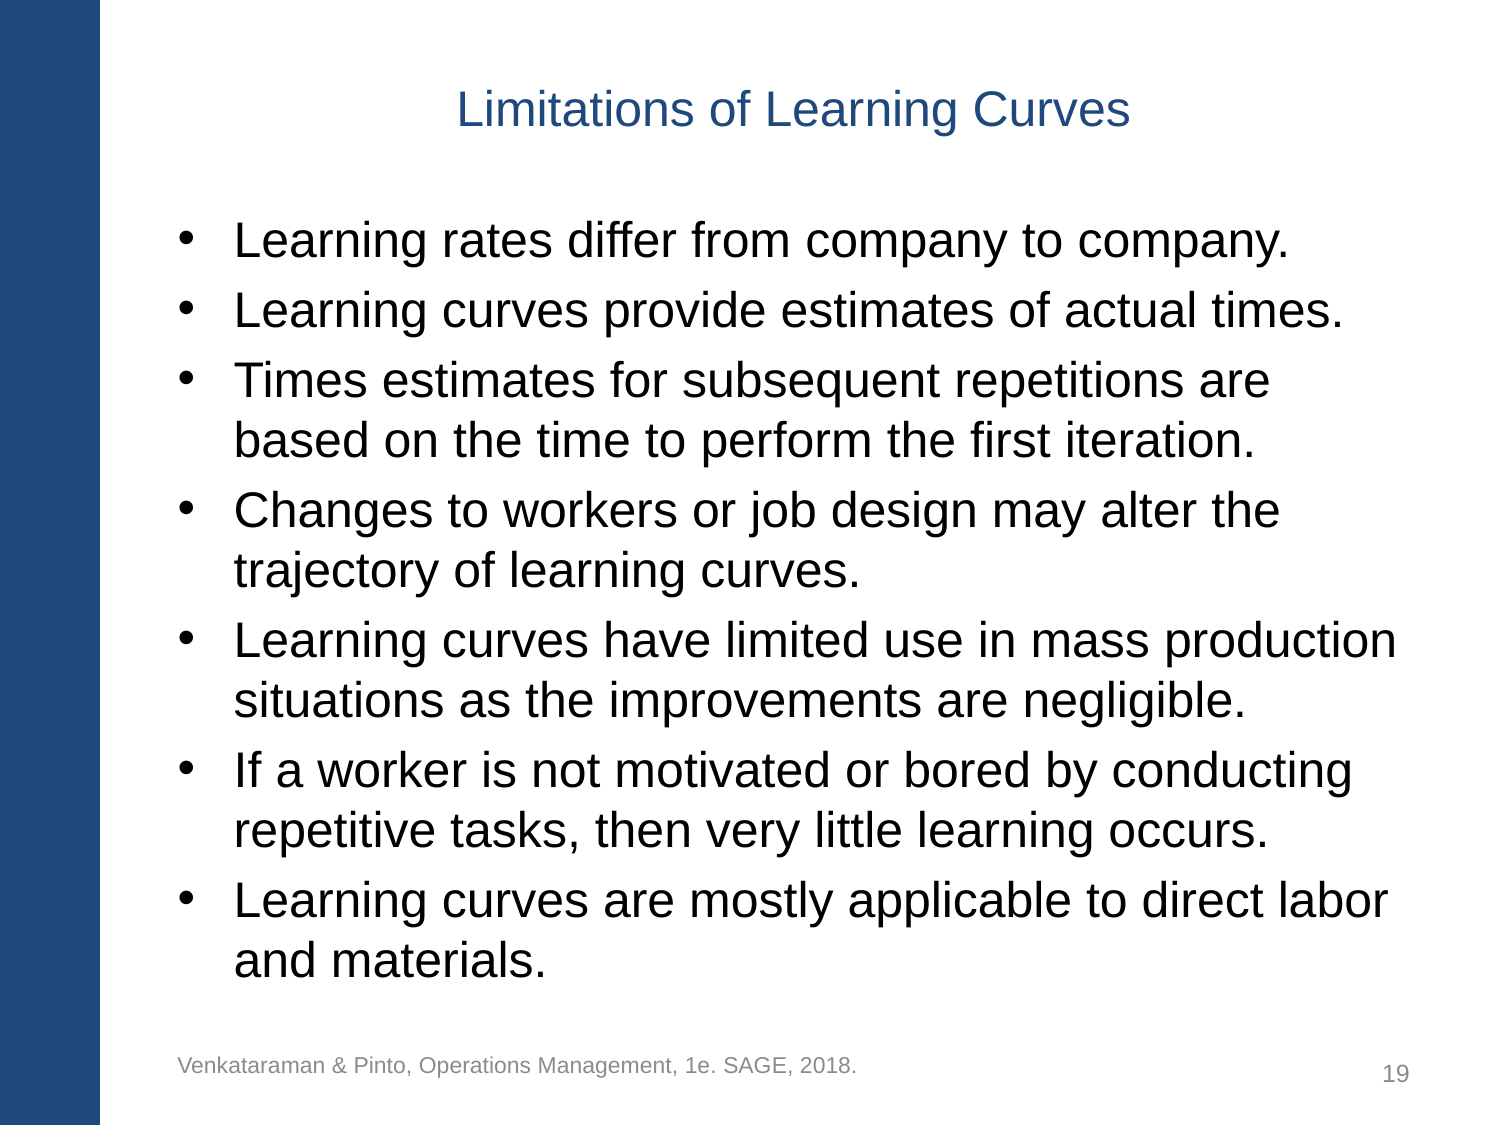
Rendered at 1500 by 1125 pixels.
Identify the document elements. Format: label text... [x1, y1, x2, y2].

list Learning rates differ from company to company. Learning curves provide estimates of actual times. Times estimates for subsequent repetitions are based on the time to perform the first iteration. Changes to workers or job design may alter the trajectory of learning curves. Learning curves have limited use in mass production situations as the improvements are negligible. If a worker is not motivated or bored by conducting repetitive tasks, then very little learning occurs. Learning curves are mostly applicable to direct labor and materials. [162, 200, 1425, 1025]
title Limitations of Learning Curves [162, 12, 1425, 200]
footer Venkataraman & Pinto, Operations Management, 1e. SAGE, 2018. [162, 1042, 1313, 1103]
slide_number 19 [1350, 1042, 1425, 1103]
